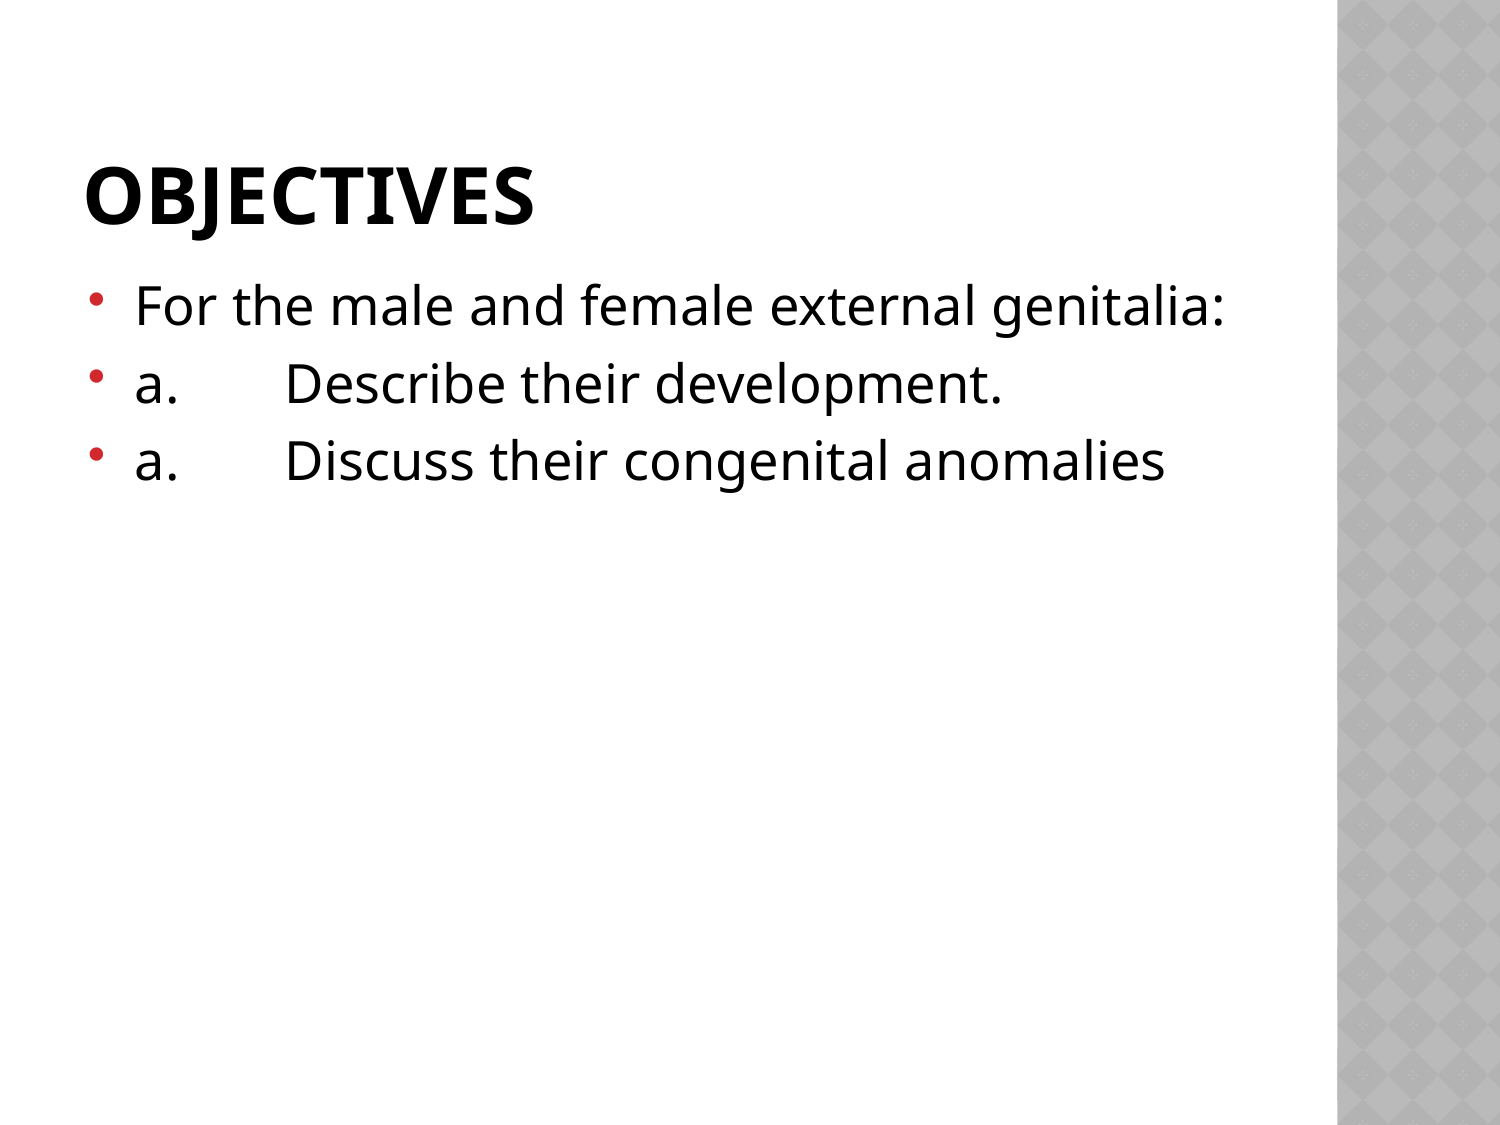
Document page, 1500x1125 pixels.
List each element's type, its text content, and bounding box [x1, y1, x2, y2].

title Objectives [75, 52, 1263, 240]
list For the male and female external genitalia: a. Describe their development. a. Discuss their congenital anomalies [75, 264, 1263, 1059]
